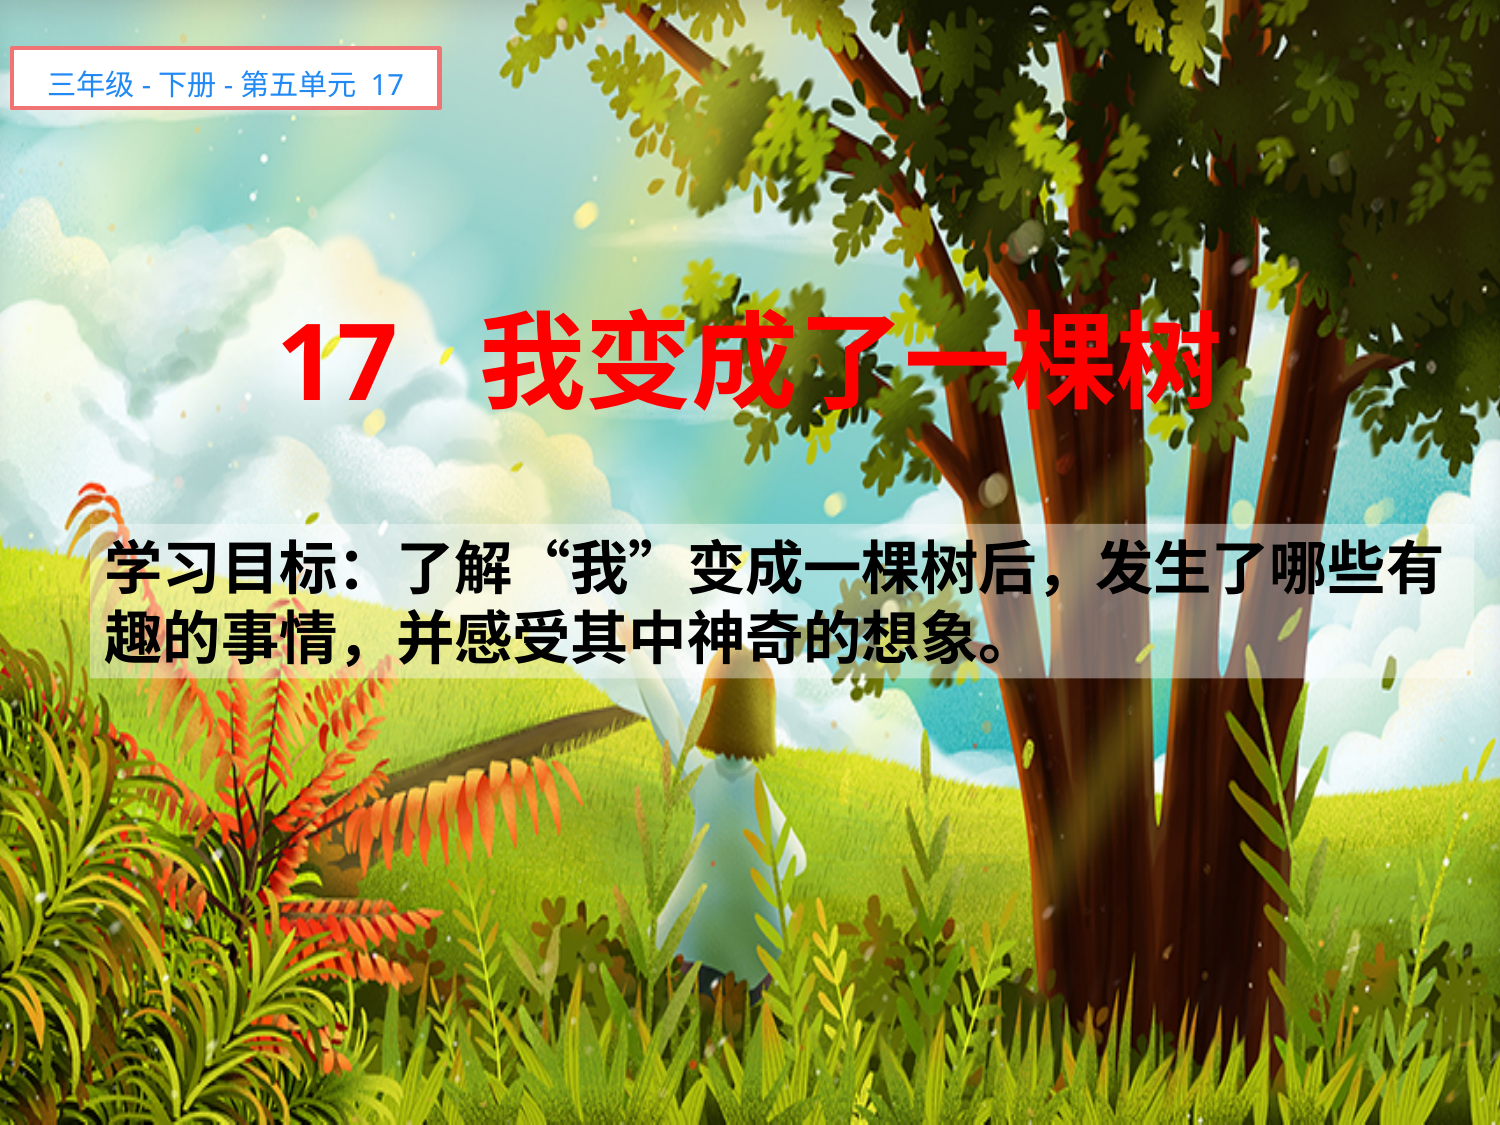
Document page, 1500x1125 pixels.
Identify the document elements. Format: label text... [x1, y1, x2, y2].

text_box 17 我变成了一棵树 [11, 301, 1492, 419]
text_box 三年级-下册-第五单元 17 [10, 46, 442, 110]
picture [0, 0, 1500, 1125]
text_box 学习目标：了解“我”变成一棵树后，发生了哪些有趣的事情，并感受其中神奇的想象。 [90, 523, 1474, 679]
